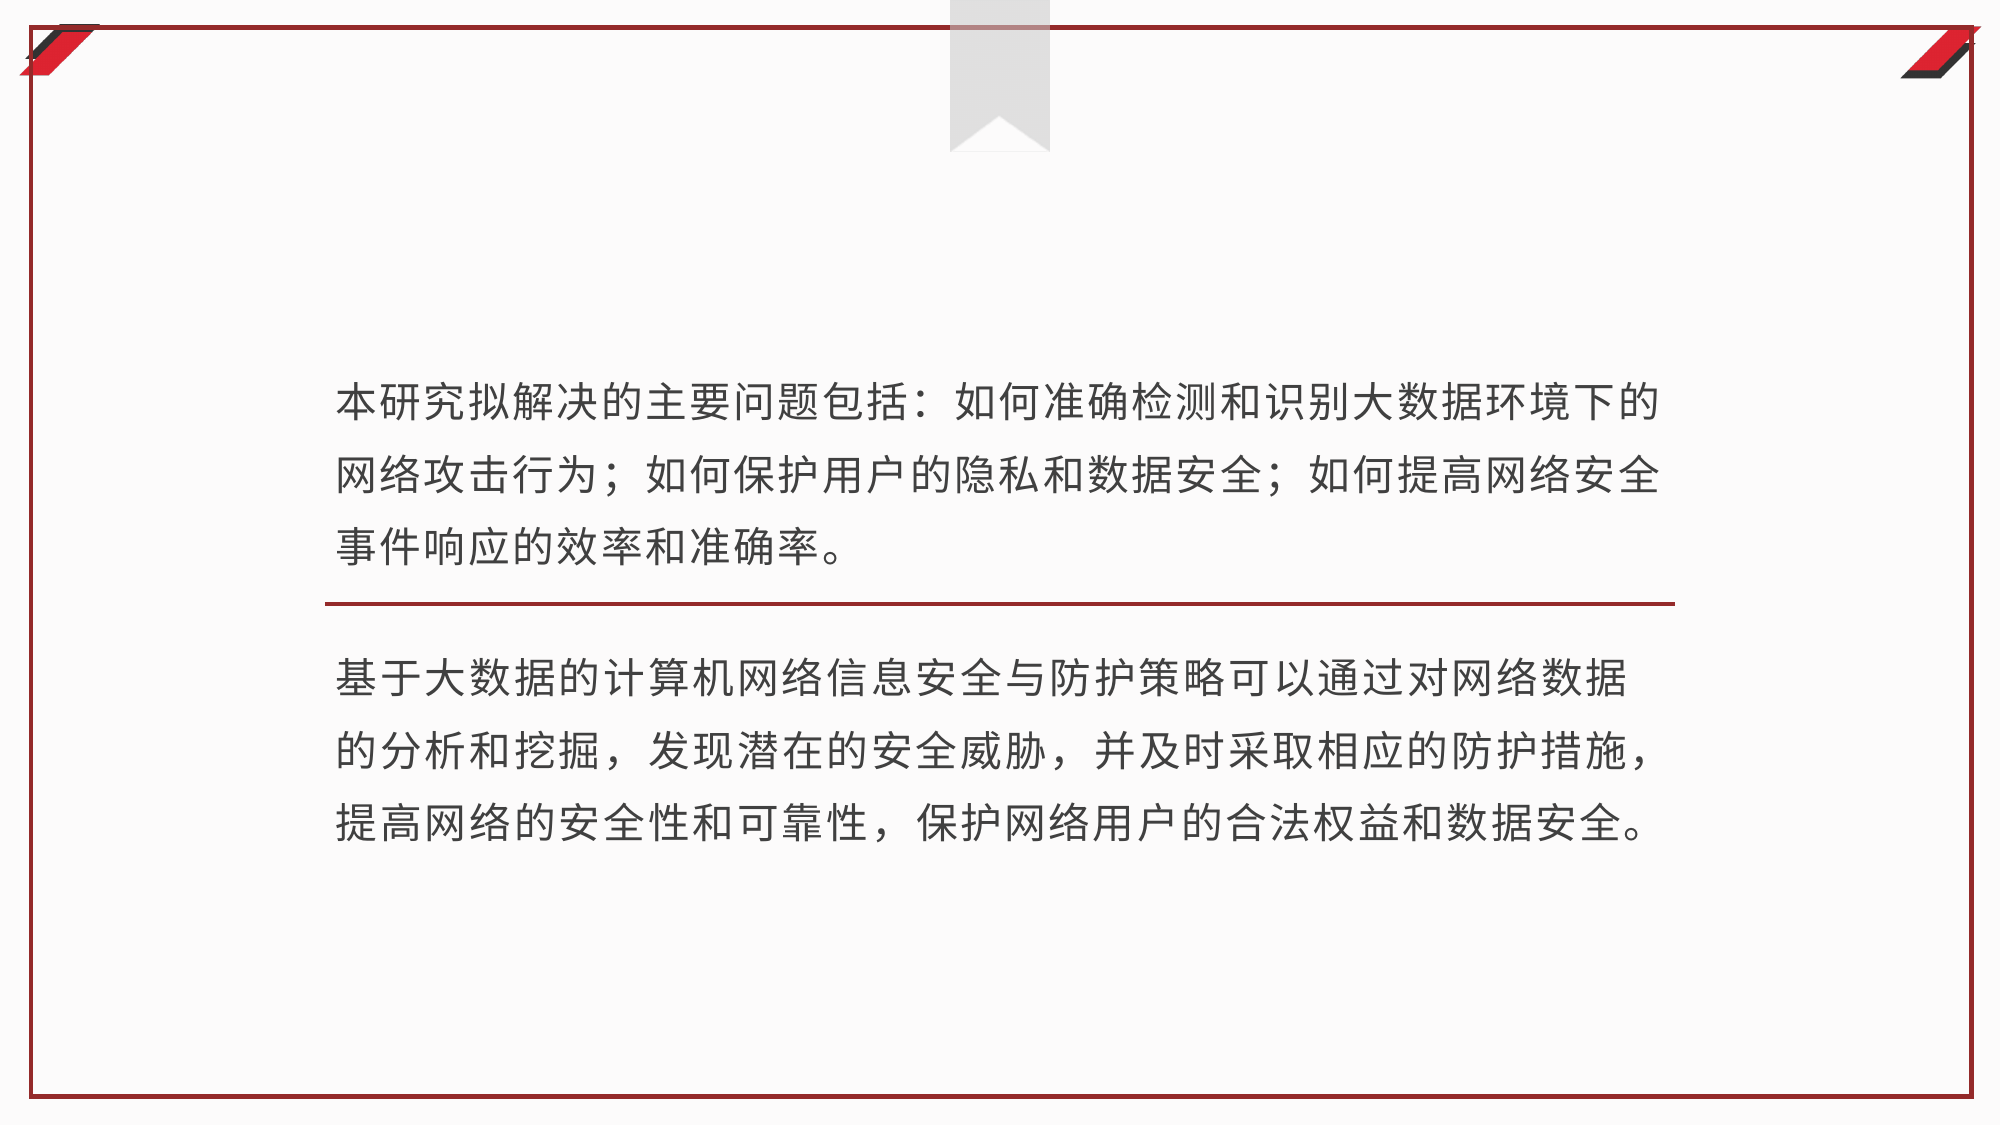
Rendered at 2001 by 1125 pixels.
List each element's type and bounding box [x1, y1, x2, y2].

picture [950, 0, 1050, 152]
text_box [30, 27, 1973, 1097]
picture [1881, 0, 2000, 101]
picture [0, 0, 119, 101]
